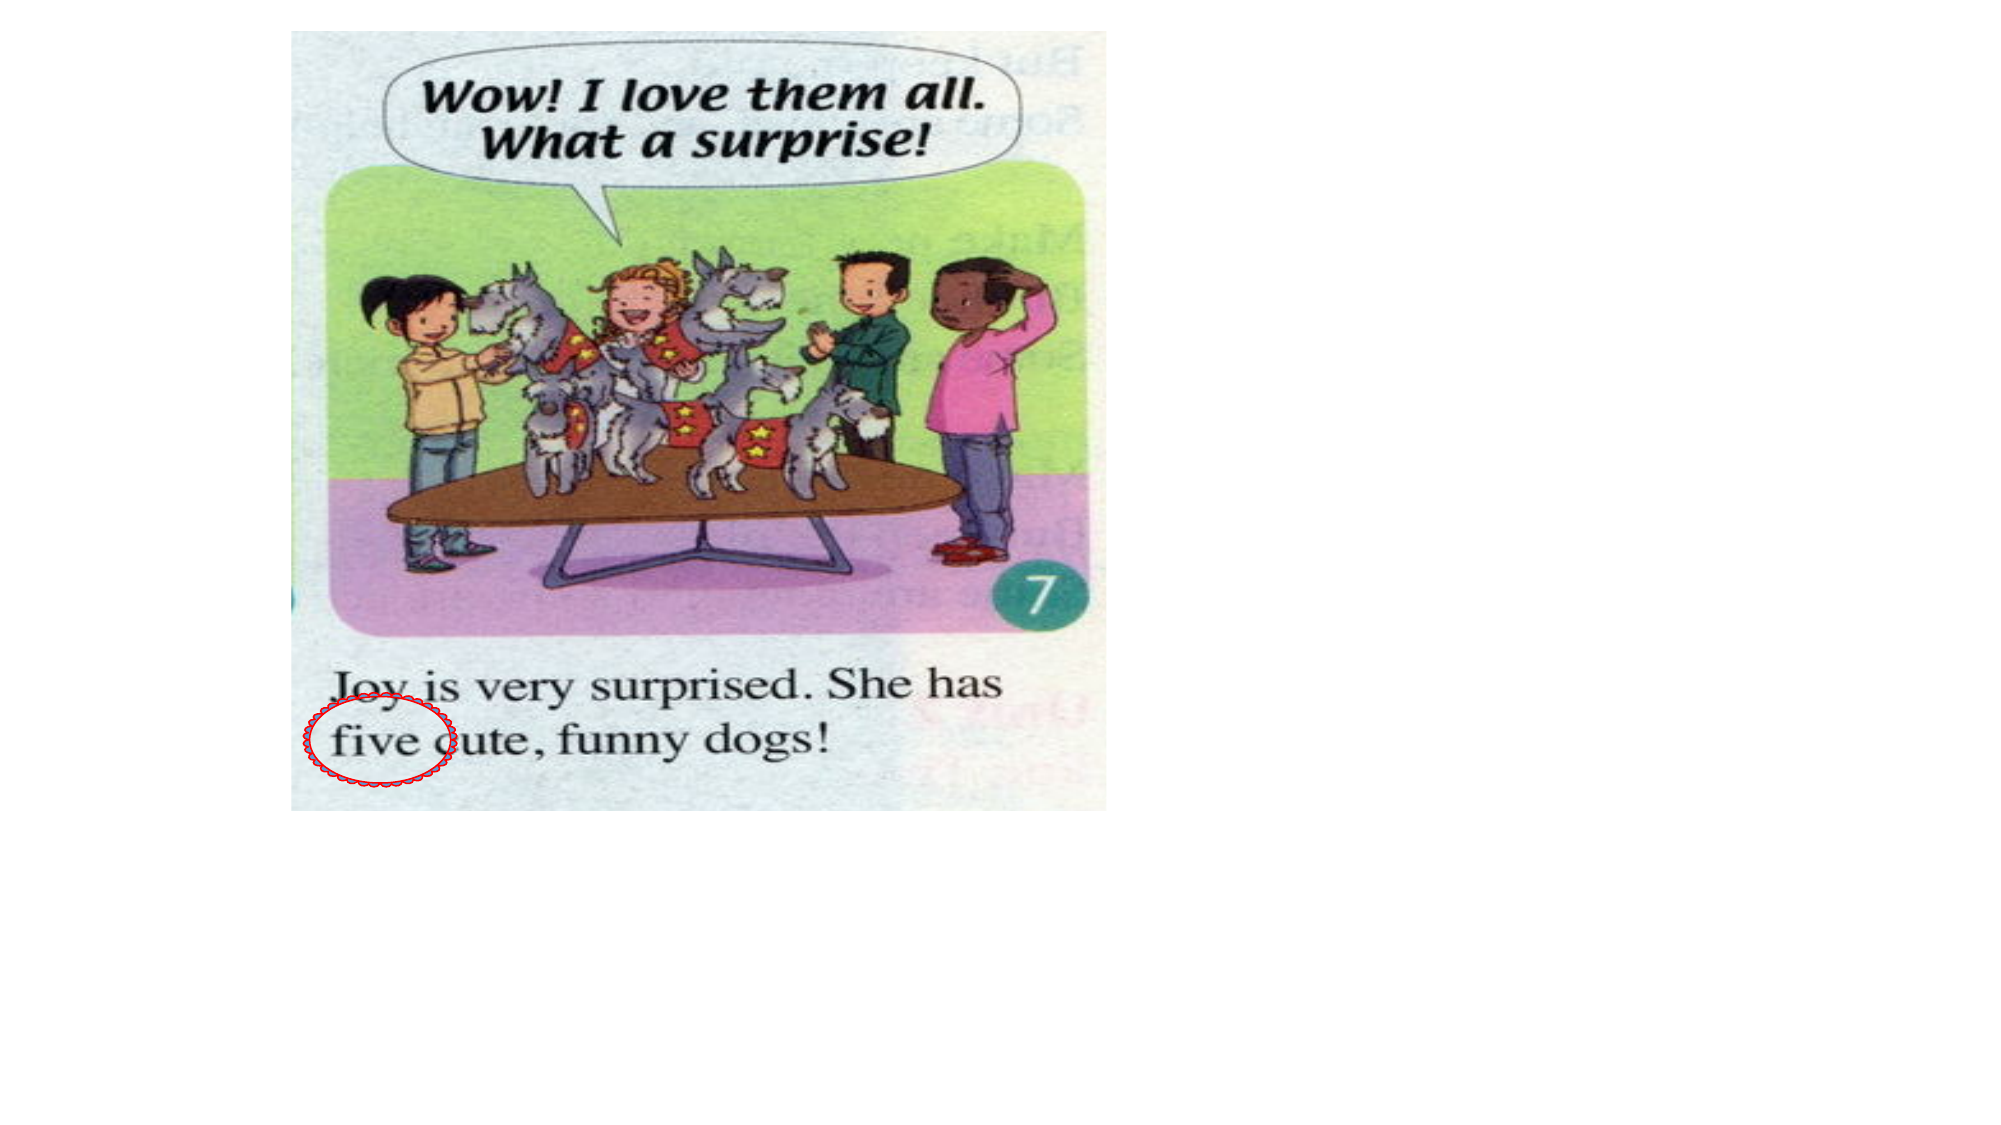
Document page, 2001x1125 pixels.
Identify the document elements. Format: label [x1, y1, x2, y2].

picture [291, 30, 1107, 811]
